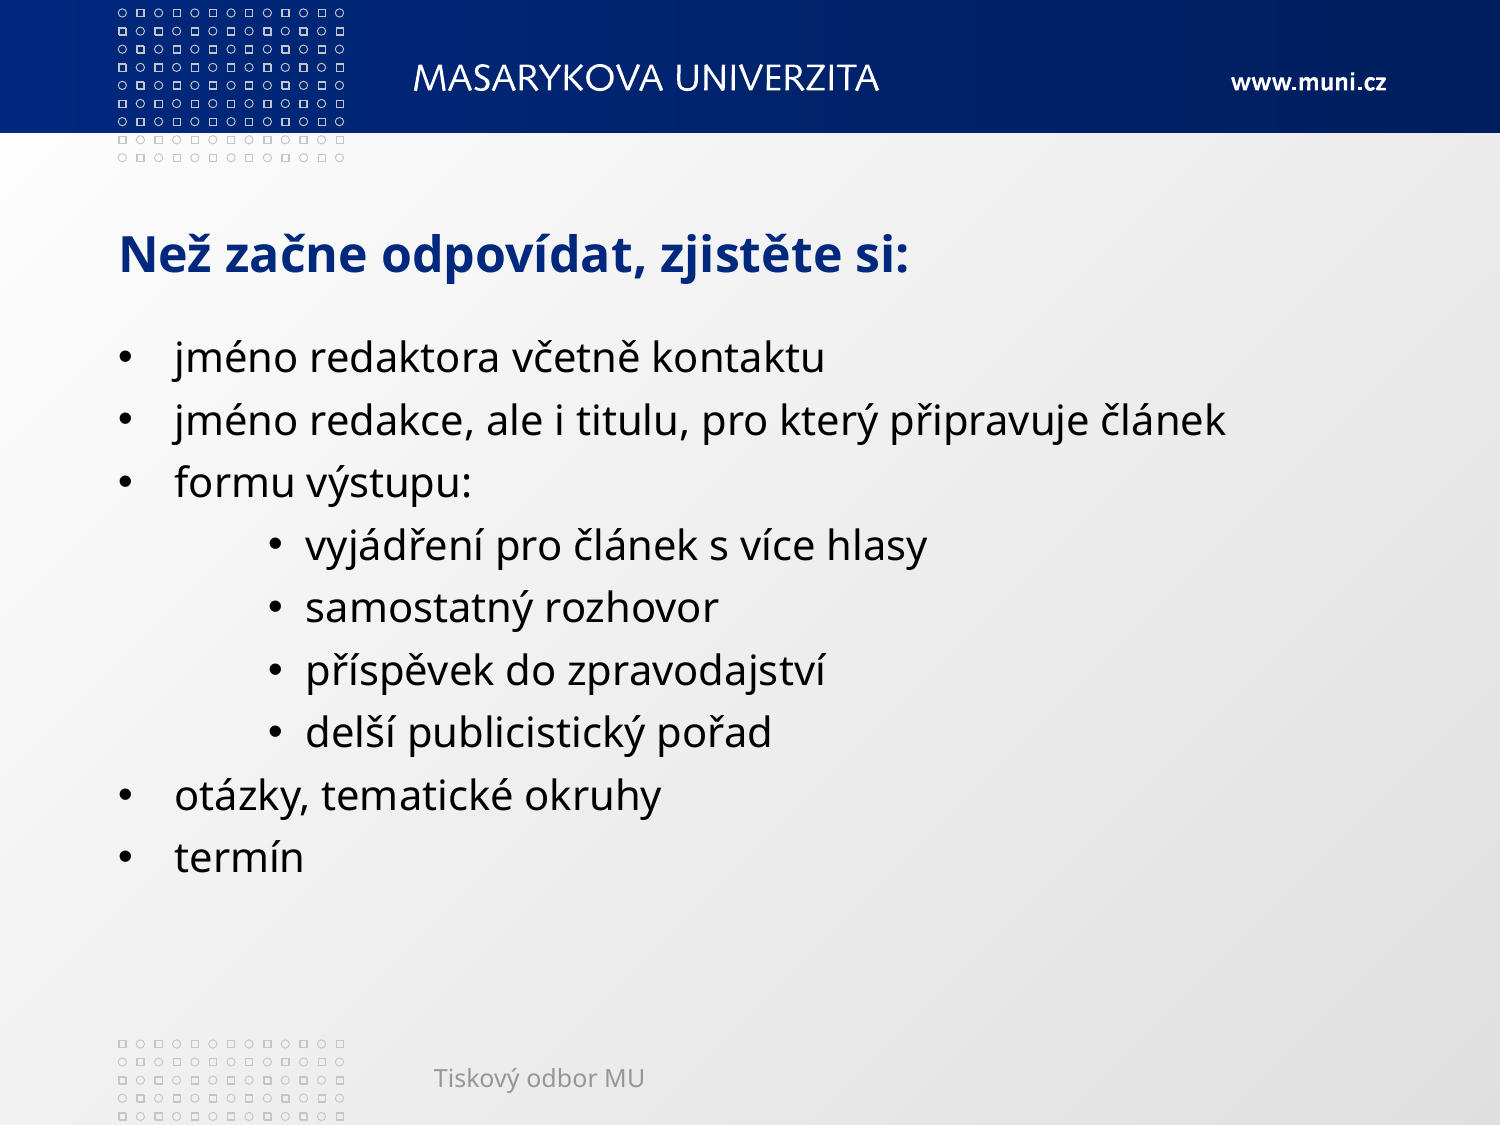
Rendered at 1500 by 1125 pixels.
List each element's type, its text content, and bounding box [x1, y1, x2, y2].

list jméno redaktora včetně kontaktu jméno redakce, ale i titulu, pro který připravuje článek formu výstupu: vyjádření pro článek s více hlasy samostatný rozhovor příspěvek do zpravodajství delší publicistický pořad otázky, tematické okruhy termín [118, 331, 1469, 1006]
footer Tiskový odbor MU [419, 1025, 1081, 1100]
title Než začne odpovídat, zjistěte si: [118, 184, 1403, 291]
